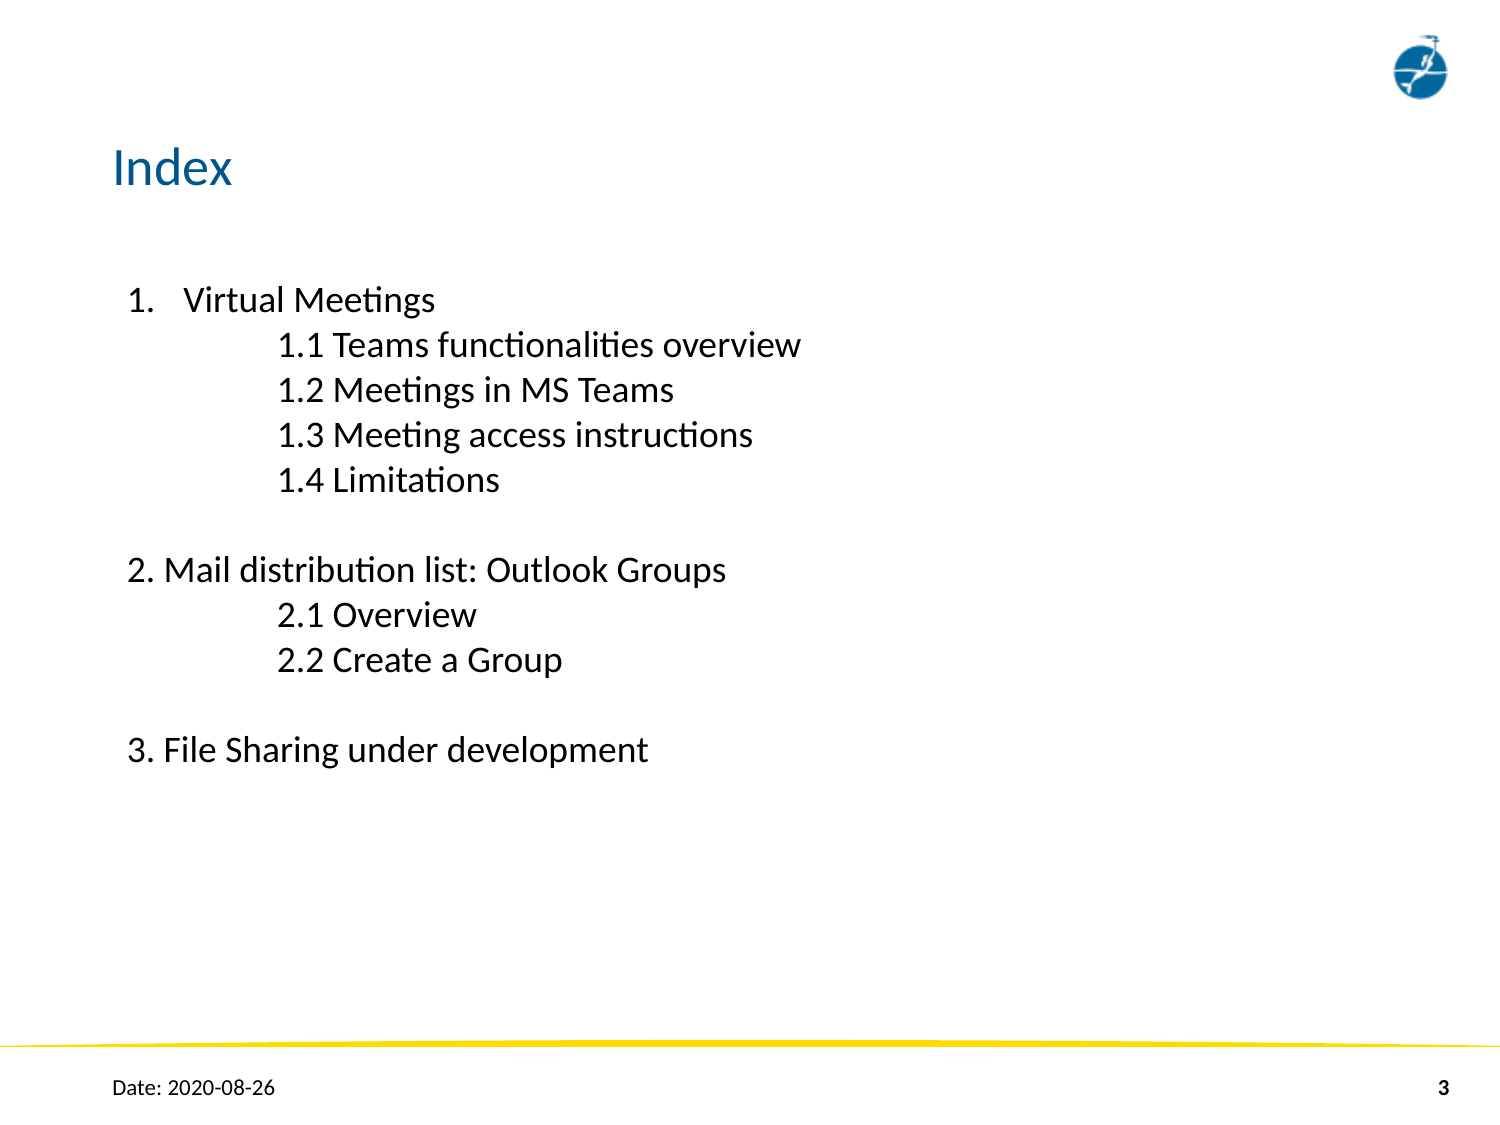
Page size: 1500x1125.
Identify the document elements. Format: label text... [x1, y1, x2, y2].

slide_number 3 [1387, 1046, 1500, 1125]
text_box Virtual Meetings 1.1 Teams functionalities overview 1.2 Meetings in MS Teams 1.3 Meeting access instructions 1.4 Limitations 2. Mail distribution list: Outlook Groups 2.1 Overview 2.2 Create a Group 3. File Sharing under development [112, 267, 1306, 822]
title Index [112, 42, 1388, 197]
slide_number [112, 1046, 461, 1125]
